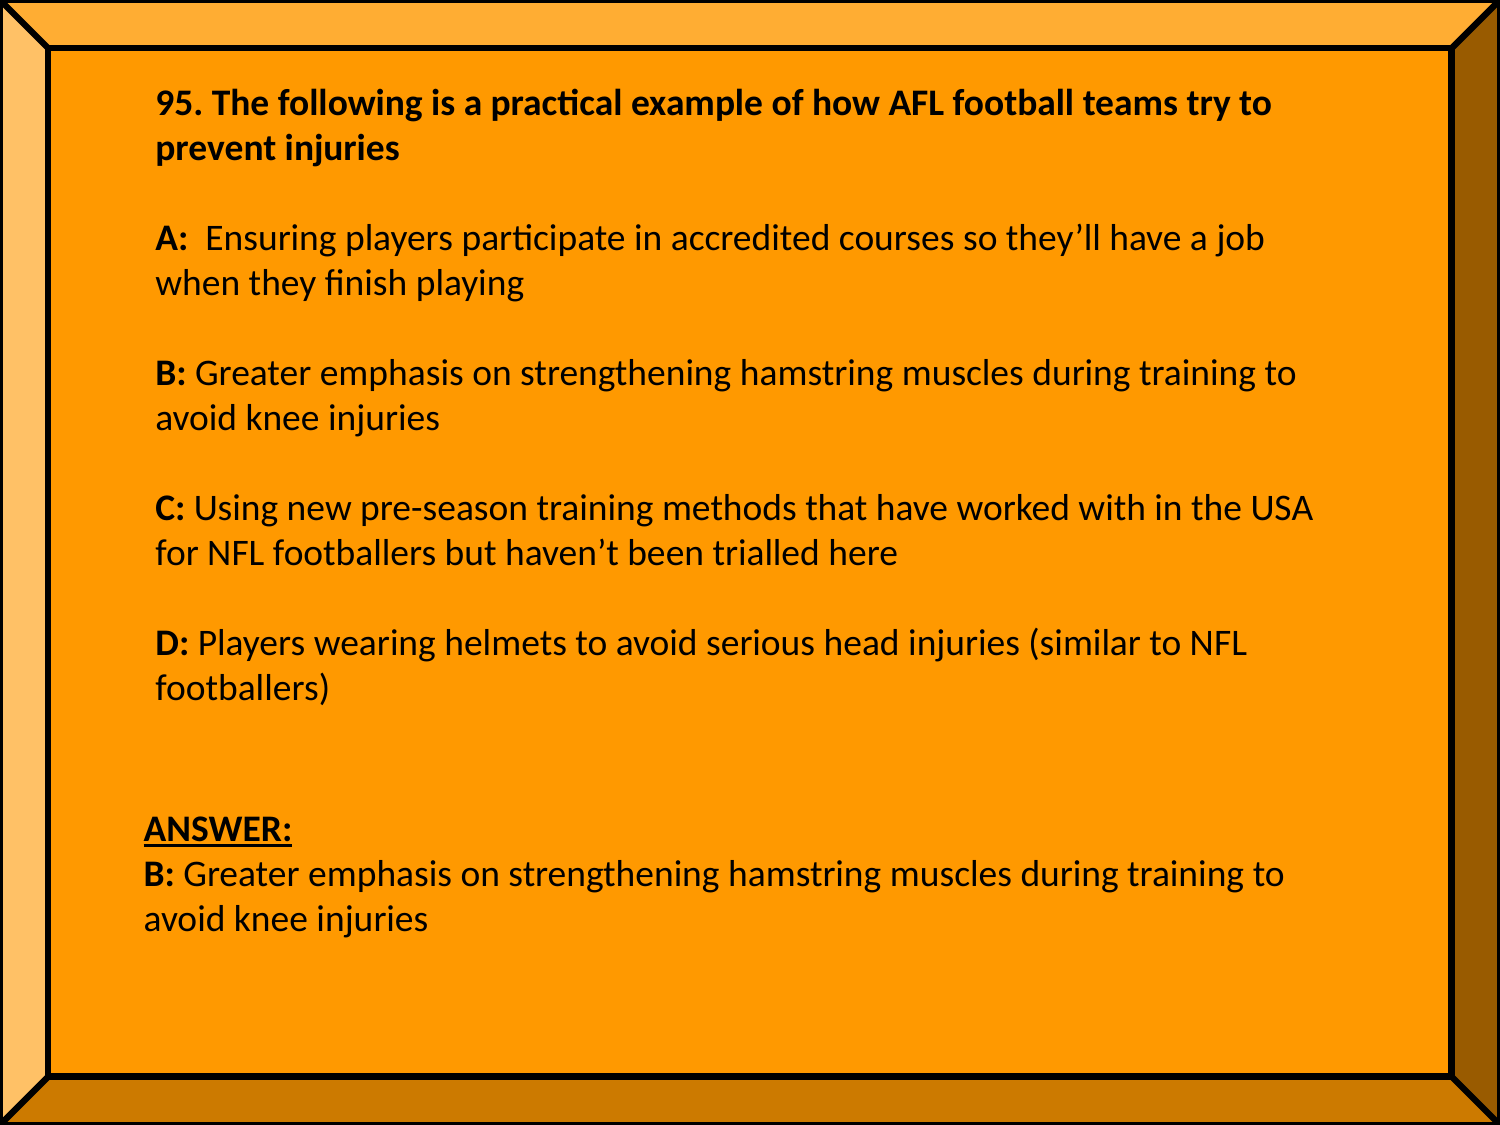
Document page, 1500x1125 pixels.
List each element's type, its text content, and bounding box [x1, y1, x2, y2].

text_box 95. The following is a practical example of how AFL football teams try to prevent injuries A: Ensuring players participate in accredited courses so they’ll have a job when they finish playing B: Greater emphasis on strengthening hamstring muscles during training to avoid knee injuries C: Using new pre-season training methods that have worked with in the USA for NFL footballers but haven’t been trialled here D: Players wearing helmets to avoid serious head injuries (similar to NFL footballers) [140, 70, 1371, 760]
text_box ANSWER: B: Greater emphasis on strengthening hamstring muscles during training to avoid knee injuries [128, 796, 1383, 947]
